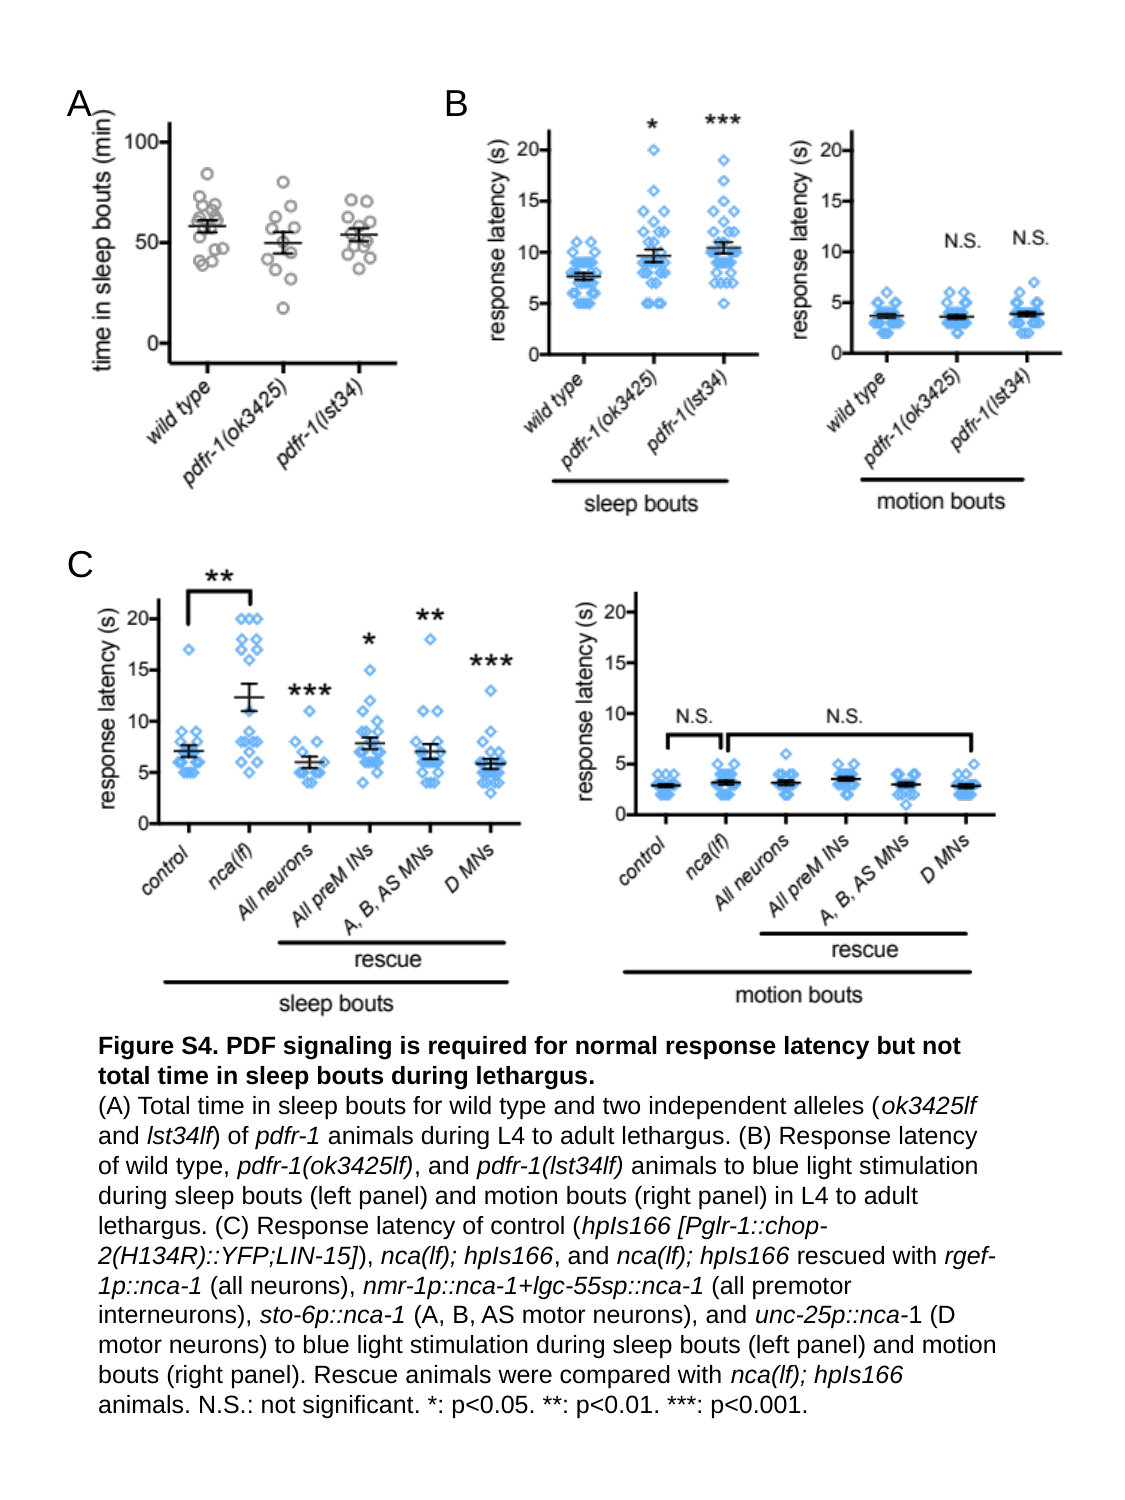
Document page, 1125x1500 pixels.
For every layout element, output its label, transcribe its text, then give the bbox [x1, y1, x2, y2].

picture [95, 562, 524, 1019]
picture [482, 107, 760, 516]
picture [81, 99, 398, 493]
text_box Figure S4. PDF signaling is required for normal response latency but not total time in sleep bouts during lethargus. (A) Total time in sleep bouts for wild type and two independent alleles (ok3425lf and lst34lf) of pdfr-1 animals during L4 to adult lethargus. (B) Response latency of wild type, pdfr-1(ok3425lf), and pdfr-1(lst34lf) animals to blue light stimulation during sleep bouts (left panel) and motion bouts (right panel) in L4 to adult lethargus. (C) Response latency of control (hpIs166 [Pglr-1::chop-2(H134R)::YFP;LIN-15]), nca(lf); hpIs166, and nca(lf); hpIs166 rescued with rgef-1p::nca-1 (all neurons), nmr-1p::nca-1+lgc-55sp::nca-1 (all premotor interneurons), sto-6p::nca-1 (A, B, AS motor neurons), and unc-25p::nca-1 (D motor neurons) to blue light stimulation during sleep bouts (left panel) and motion bouts (right panel). Rescue animals were compared with nca(lf); hpIs166 animals. N.S.: not significant. *: p<0.05. **: p<0.01. ***: p<0.001. [83, 1022, 1016, 1427]
picture [784, 127, 1066, 516]
picture [572, 576, 996, 1006]
text_box A [52, 72, 111, 132]
text_box C [52, 532, 111, 592]
text_box B [429, 72, 662, 132]
